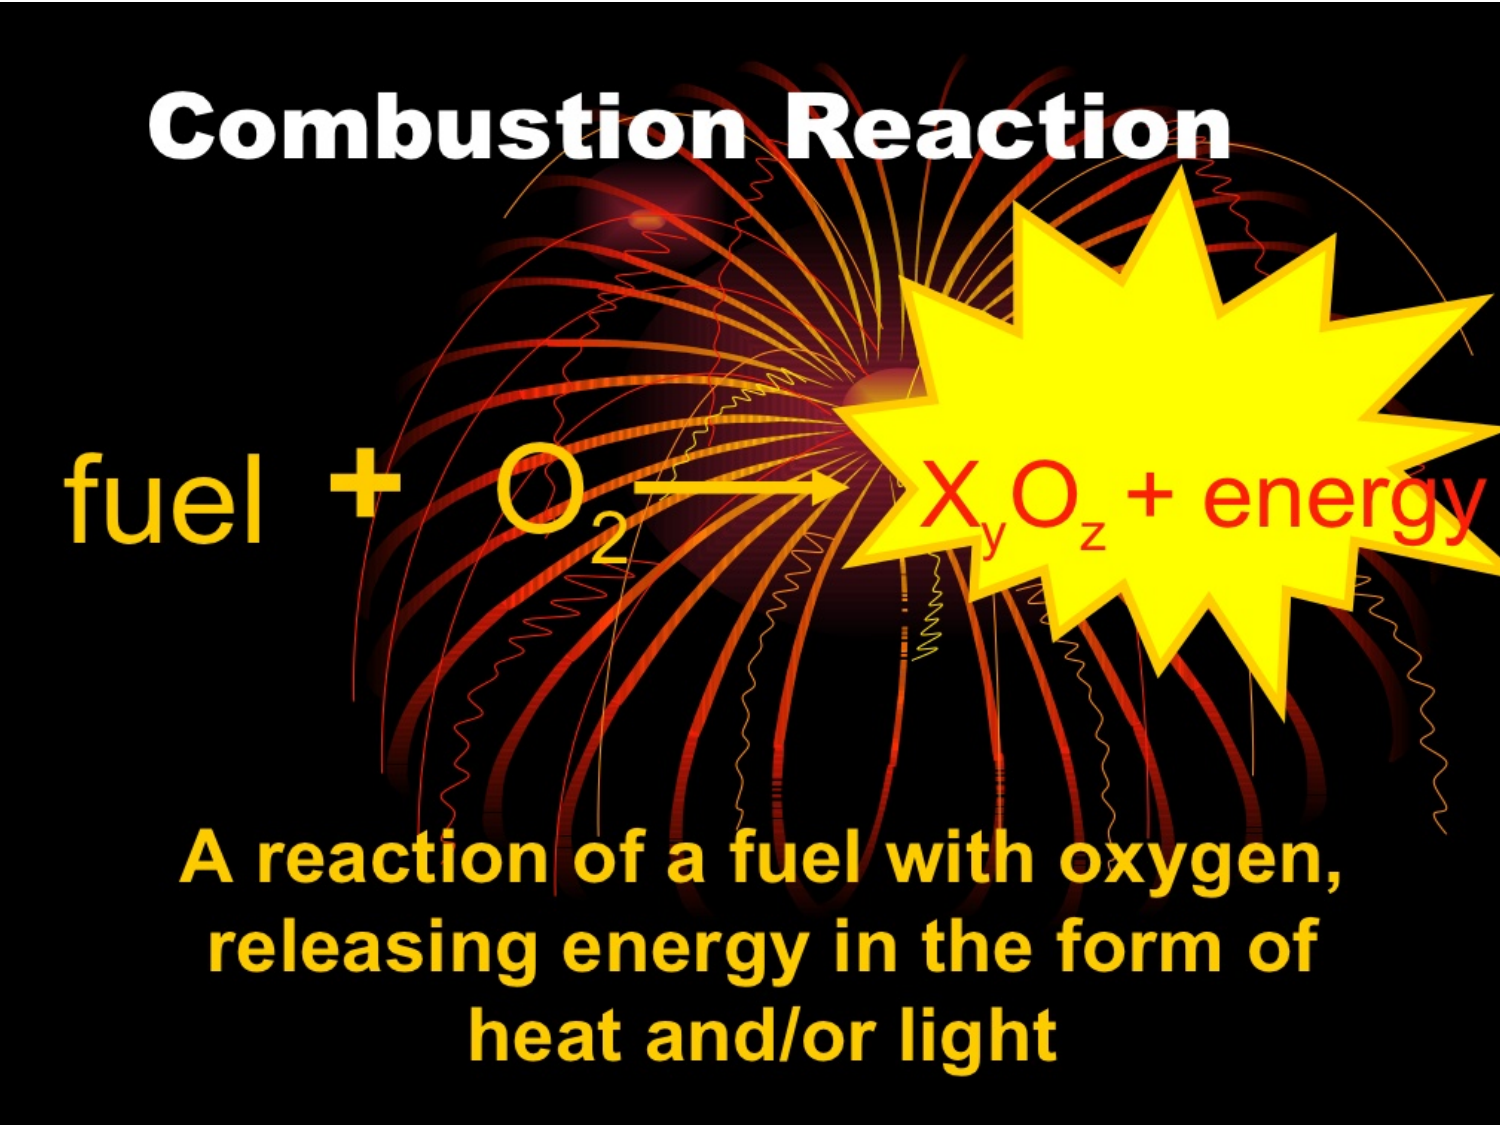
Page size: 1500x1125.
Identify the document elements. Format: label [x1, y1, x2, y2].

list [0, 2, 1500, 1125]
